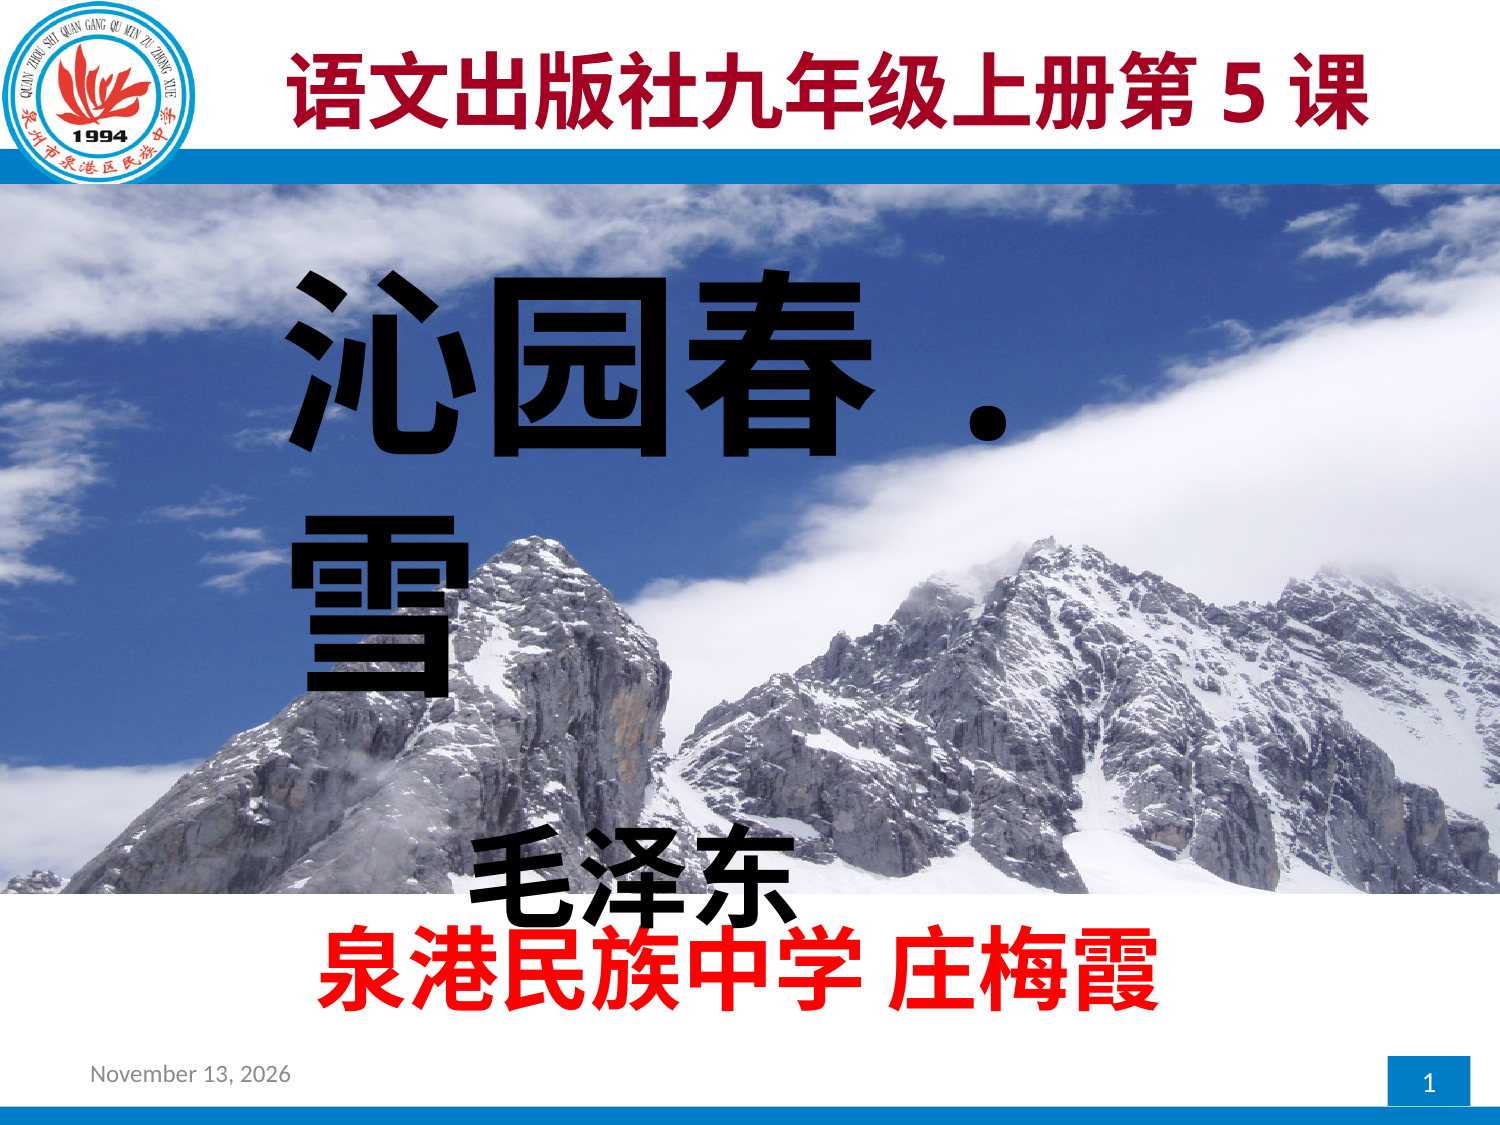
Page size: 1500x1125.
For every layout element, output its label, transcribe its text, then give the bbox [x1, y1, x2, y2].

picture [2, 1, 88, 86]
picture [0, 6, 1500, 894]
picture [110, 1, 195, 79]
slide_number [75, 1042, 425, 1103]
title 语文出版社九年级上册第5课 [230, 45, 1425, 133]
text_box 沁园春.雪 毛泽东 [265, 902, 1270, 1102]
